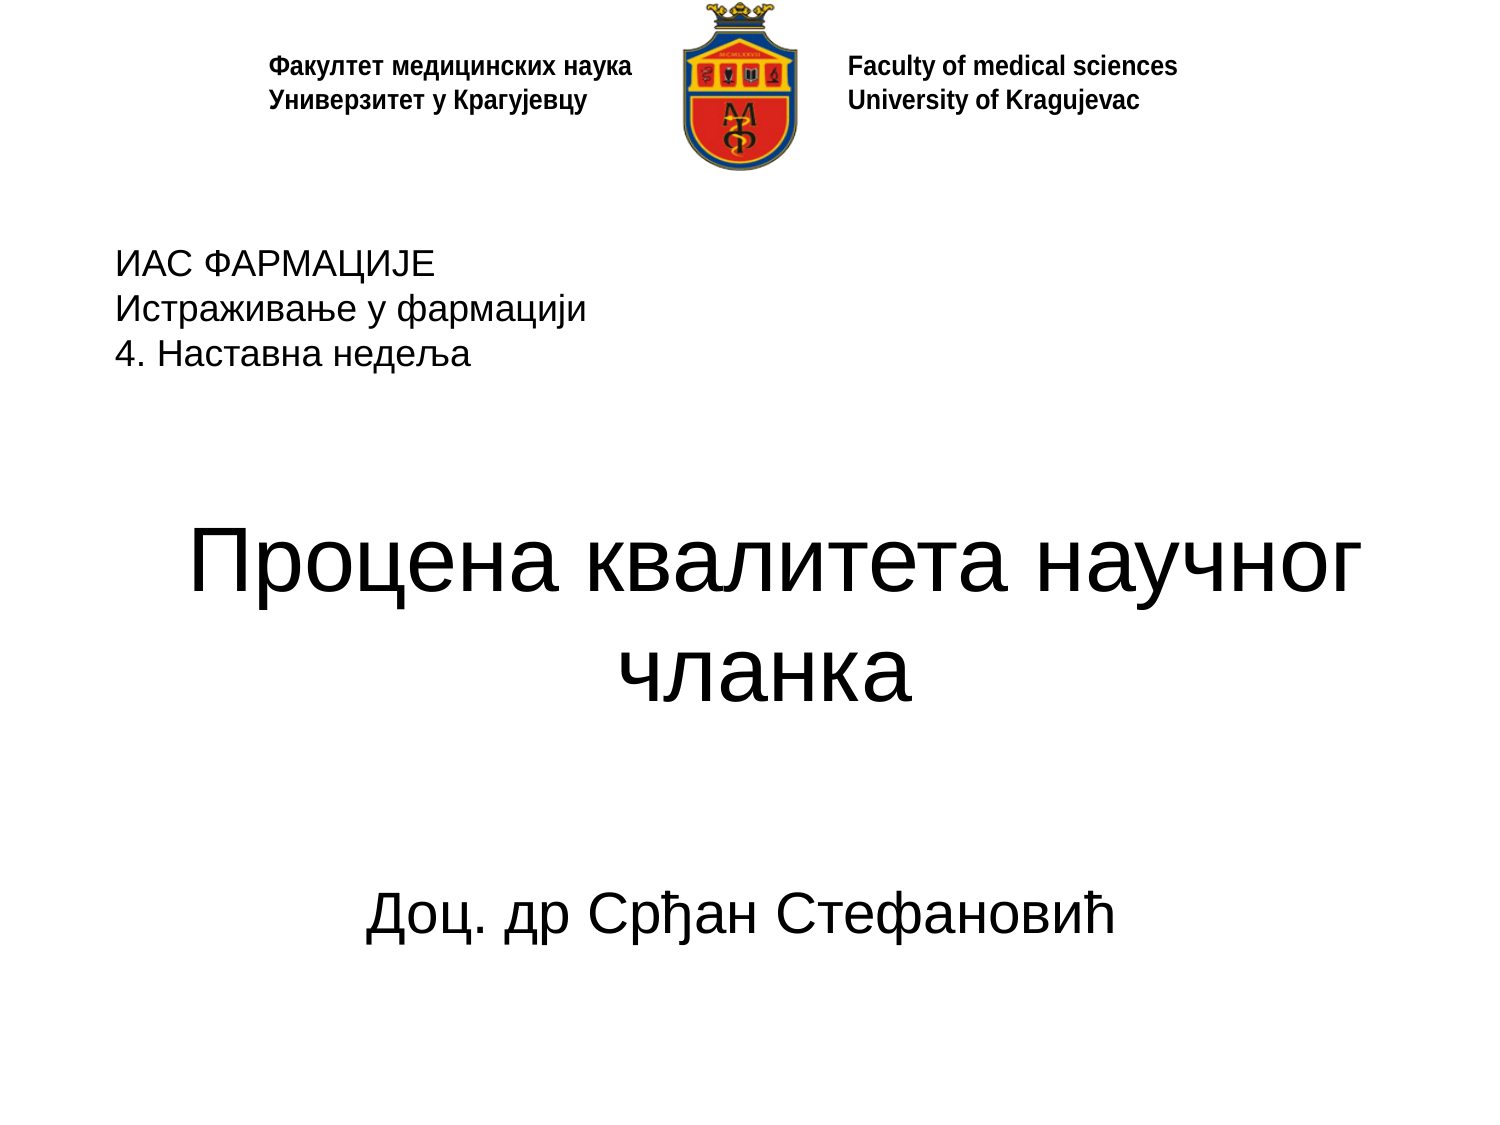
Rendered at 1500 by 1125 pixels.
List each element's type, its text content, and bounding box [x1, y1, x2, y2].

text_box [88, 196, 1436, 385]
subtitle Доц. др Срђан Стефановић [41, 881, 1460, 953]
title Процена квалитета научног чланка [52, 467, 1471, 752]
text_box ИАС ФАРМАЦИЈЕ Истраживање у фармацији 4. Наставна недеља [100, 231, 851, 382]
